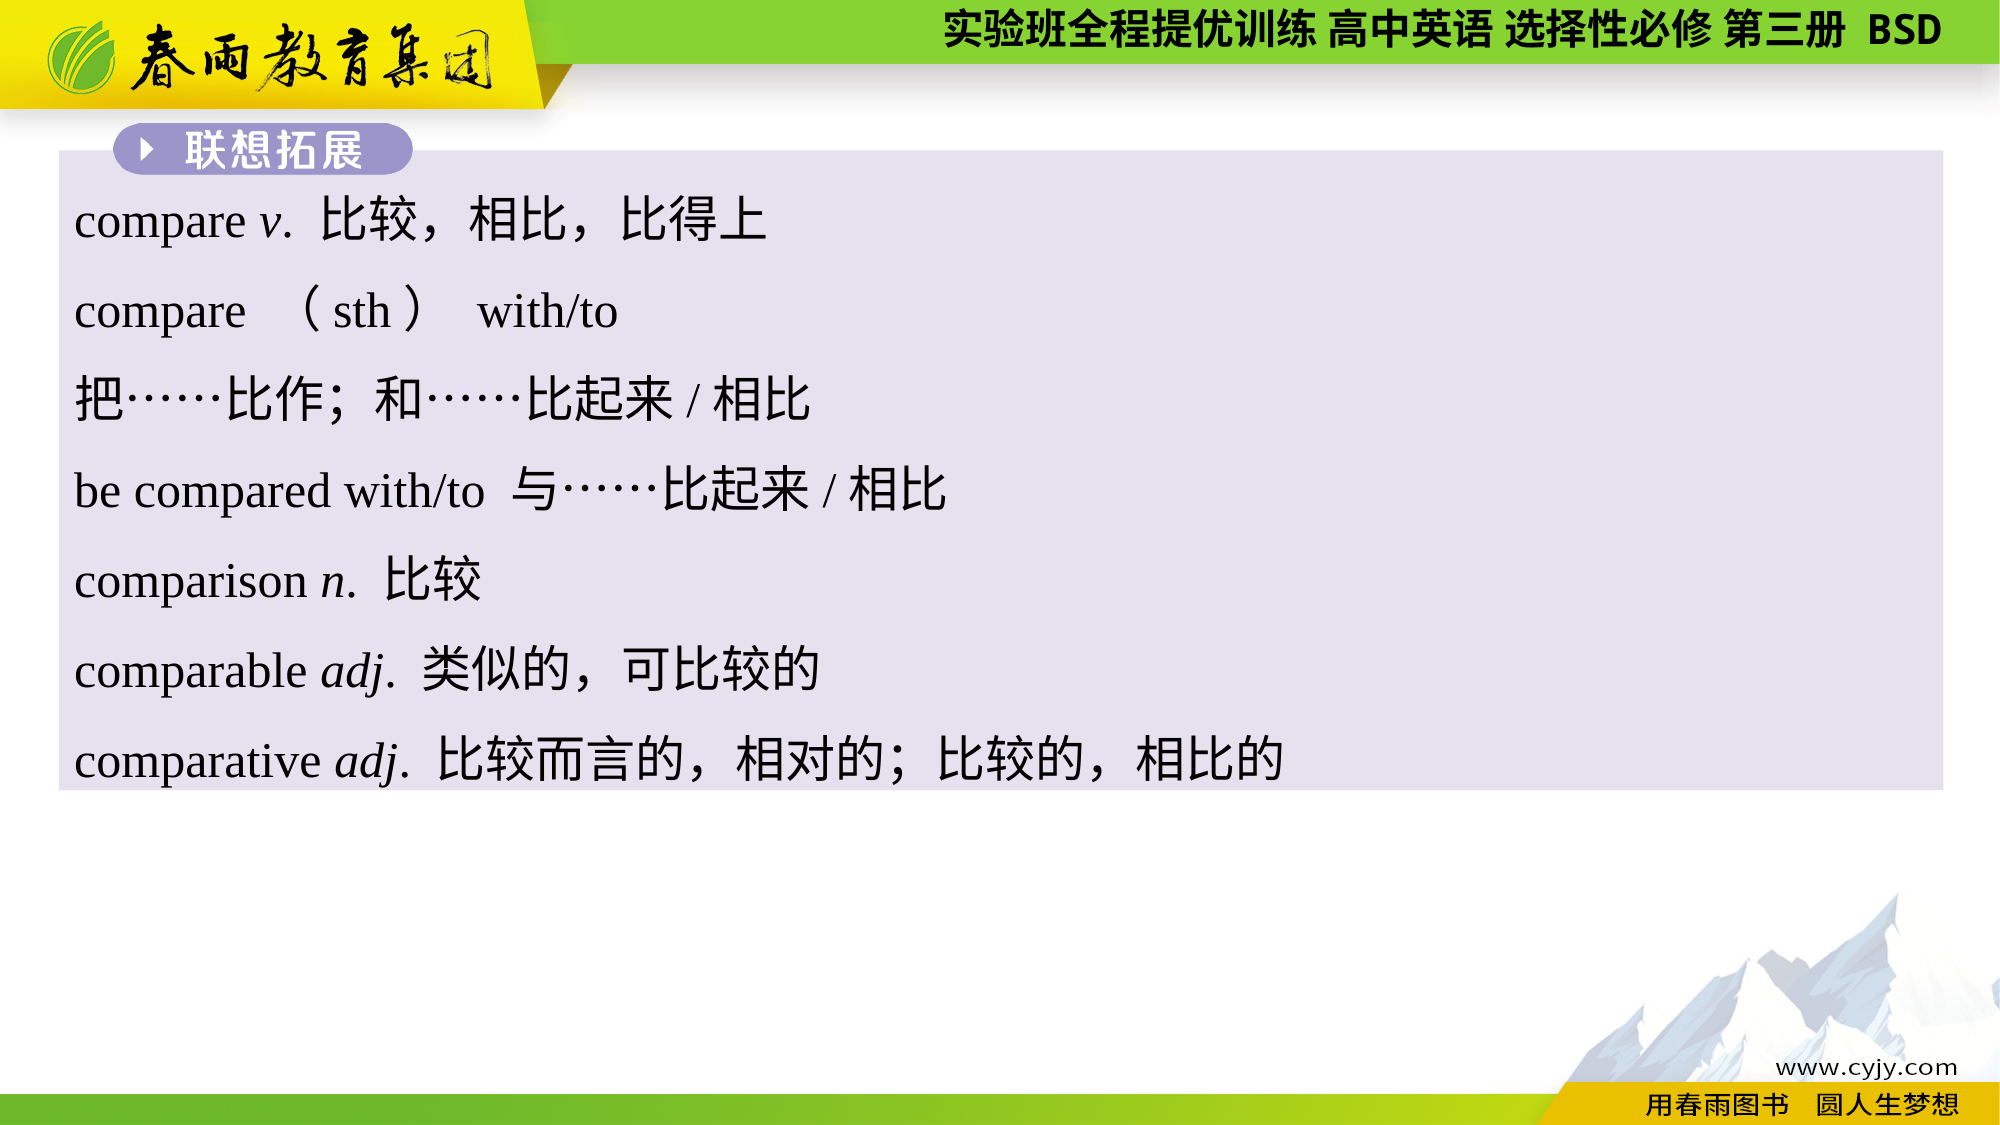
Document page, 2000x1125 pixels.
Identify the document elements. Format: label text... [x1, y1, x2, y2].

picture [0, 0, 2000, 1125]
list compare v. 比较，相比，比得上 compare （sth） with/to 把……比作；和……比起来/相比 be compared with/to 与……比起来/相比 comparison n. 比较 comparable adj. 类似的，可比较的 comparative adj. 比较而言的，相对的；比较的，相比的 [59, 150, 1944, 791]
